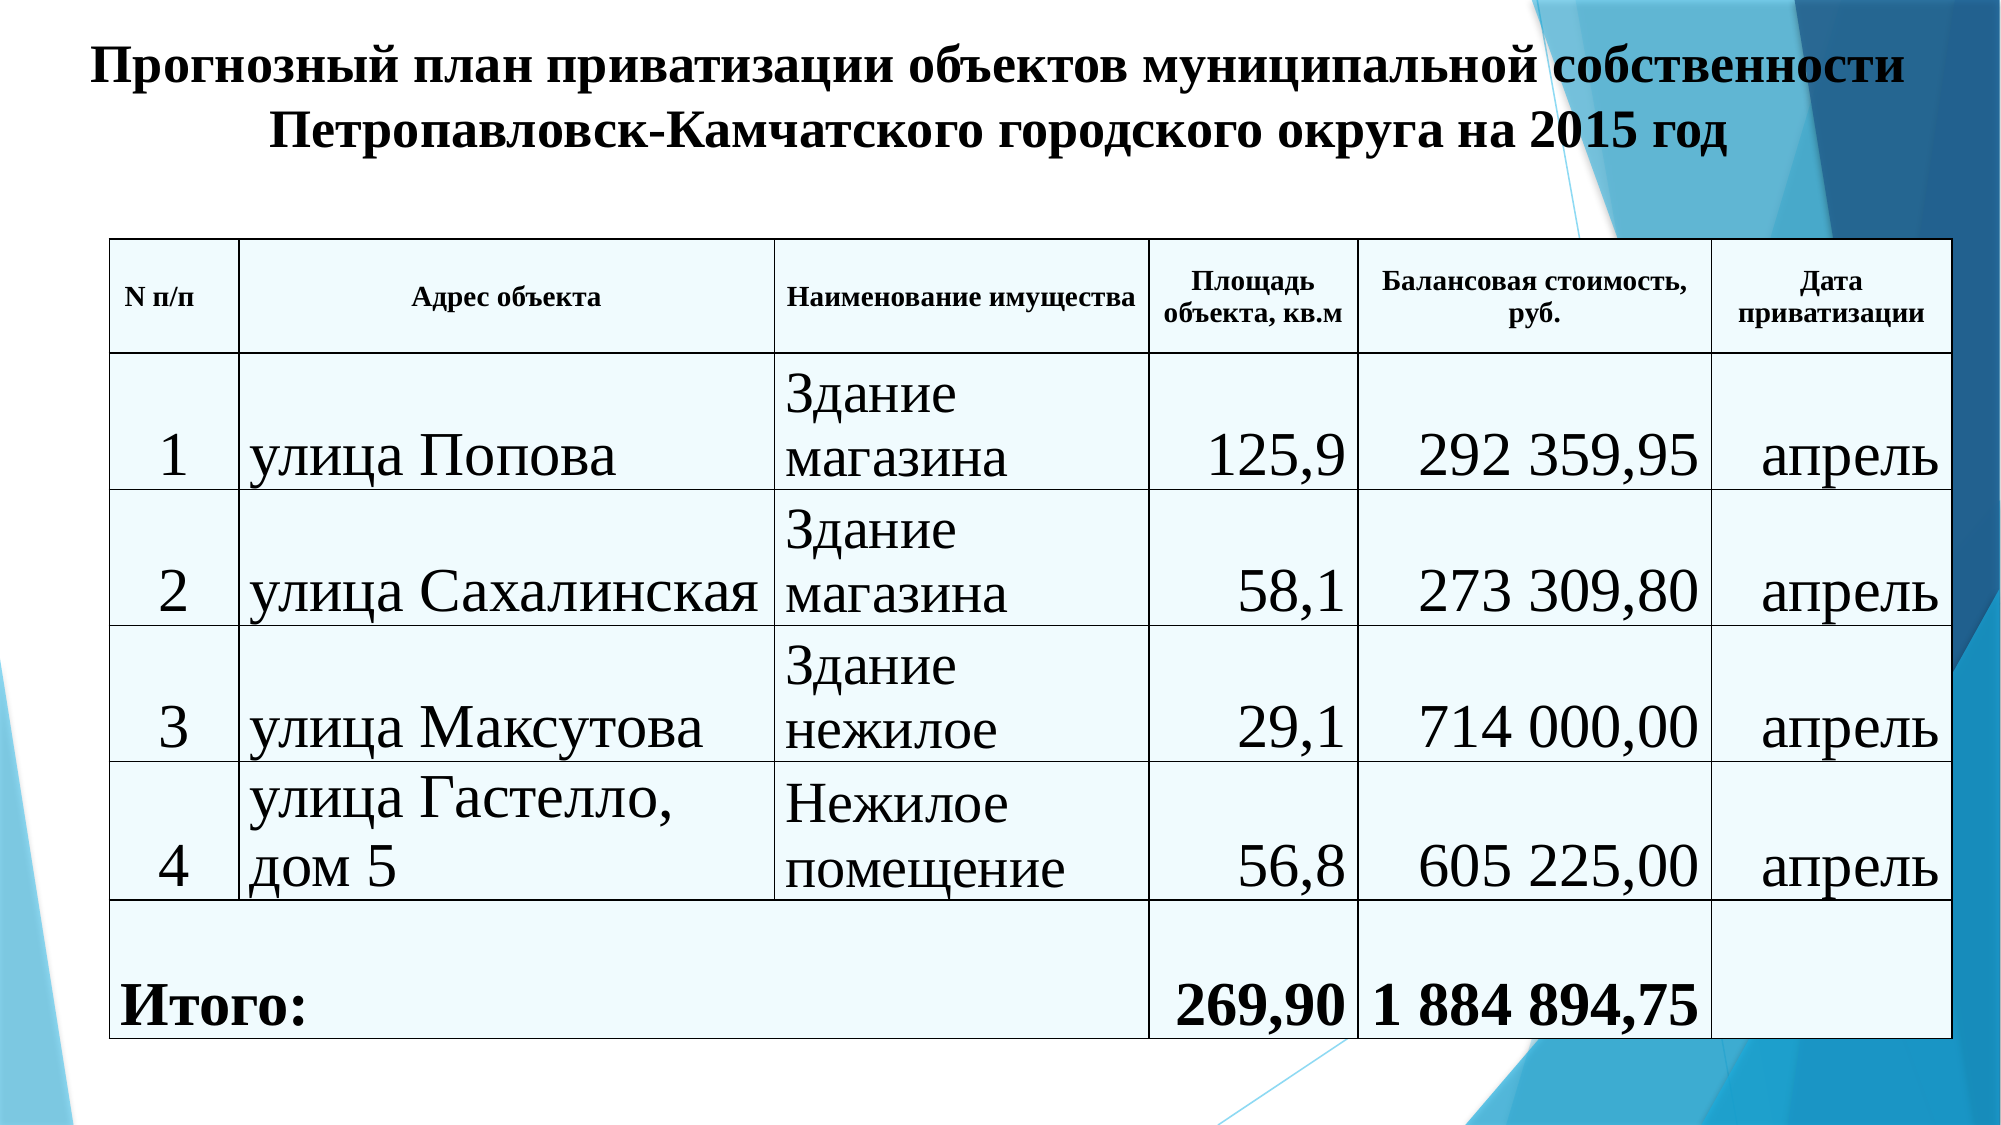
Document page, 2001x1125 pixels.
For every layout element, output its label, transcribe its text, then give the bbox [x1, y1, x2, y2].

table_cell Здание магазина [775, 490, 1148, 625]
table_cell 1 [110, 354, 238, 489]
table_cell апрель [1712, 354, 1951, 489]
table_header Балансовая стоимость, руб. [1359, 240, 1711, 352]
table_cell улица Максутова [240, 626, 774, 761]
table_cell Здание нежилое [775, 626, 1148, 761]
table_header Наименование имущества [775, 240, 1148, 352]
table_cell 714 000,00 [1359, 626, 1711, 761]
table_cell [1712, 901, 1951, 1038]
table_cell 29,1 [1150, 626, 1357, 761]
table_header Площадь объекта, кв.м [1150, 240, 1357, 352]
table_cell 58,1 [1150, 490, 1357, 625]
table_cell 4 [110, 762, 238, 899]
table_header N п/п [110, 240, 238, 352]
table_cell улица Сахалинская [240, 490, 774, 625]
table_cell апрель [1712, 626, 1951, 761]
table_cell апрель [1712, 762, 1951, 899]
table_cell 2 [110, 490, 238, 625]
table_cell Нежилое помещение [775, 762, 1148, 899]
table_cell 273 309,80 [1359, 490, 1711, 625]
table_cell Итого: [110, 901, 1148, 1038]
table_header Адрес объекта [240, 240, 774, 352]
table_cell 125,9 [1150, 354, 1357, 489]
table_cell 1 884 894,75 [1359, 901, 1711, 1038]
table_cell улица Гастелло, дом 5 [240, 762, 774, 899]
table_cell апрель [1712, 490, 1951, 625]
table_cell 292 359,95 [1359, 354, 1711, 489]
table_header Дата приватизации [1712, 240, 1951, 352]
table_cell 3 [110, 626, 238, 761]
table_cell 605 225,00 [1359, 762, 1711, 899]
table_cell 56,8 [1150, 762, 1357, 899]
table_cell Здание магазина [775, 354, 1148, 489]
table_cell улица Попова [240, 354, 774, 489]
table_cell 269,90 [1150, 901, 1357, 1038]
text_box Прогнозный план приватизации объектов муниципальной собственности Петропавловск-Камчатского городского округа на 2015 год [47, 20, 1953, 166]
